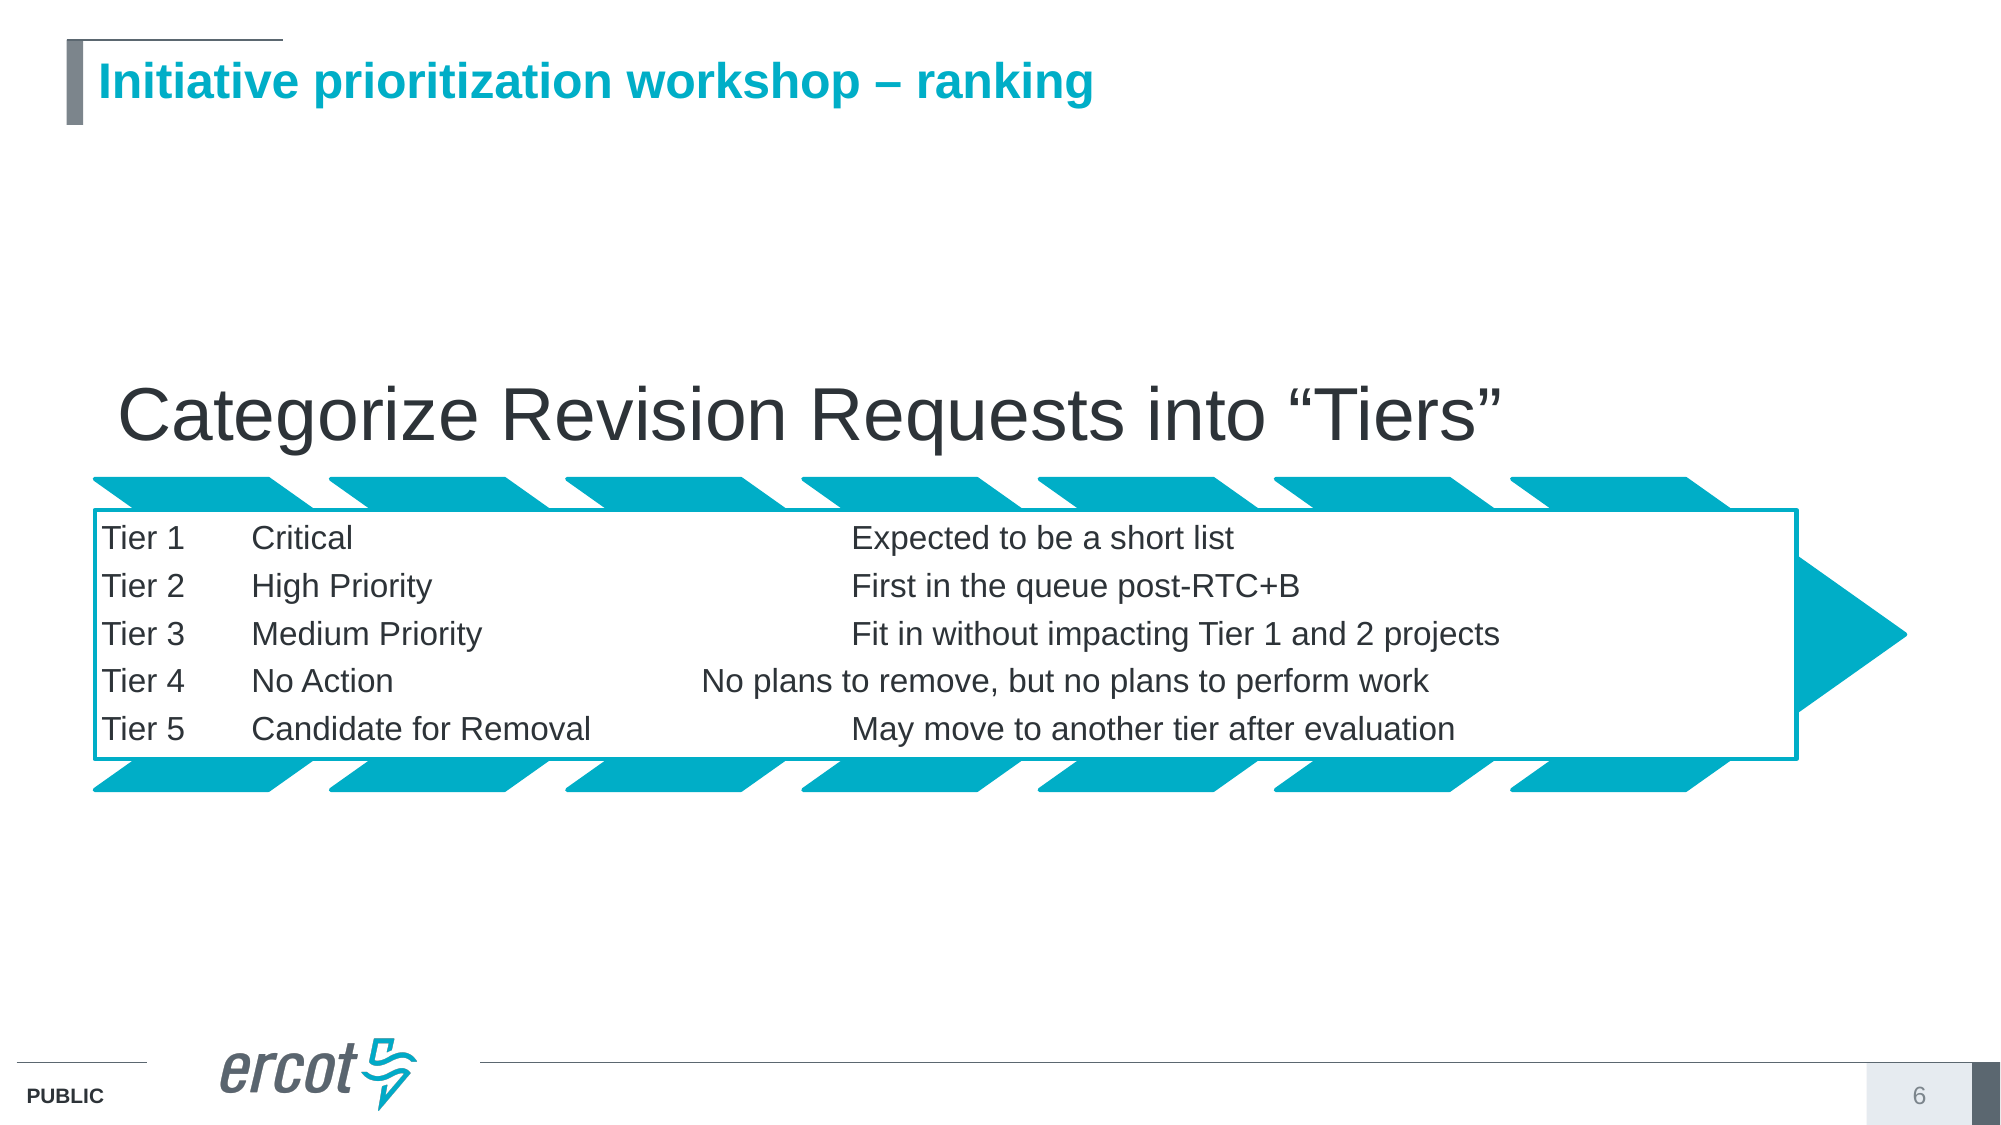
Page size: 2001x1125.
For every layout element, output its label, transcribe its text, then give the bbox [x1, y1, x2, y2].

title Initiative prioritization workshop – ranking [83, 41, 1950, 127]
picture [215, 1032, 421, 1117]
slide_number 6 [1866, 1076, 1973, 1113]
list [66, 124, 1934, 992]
